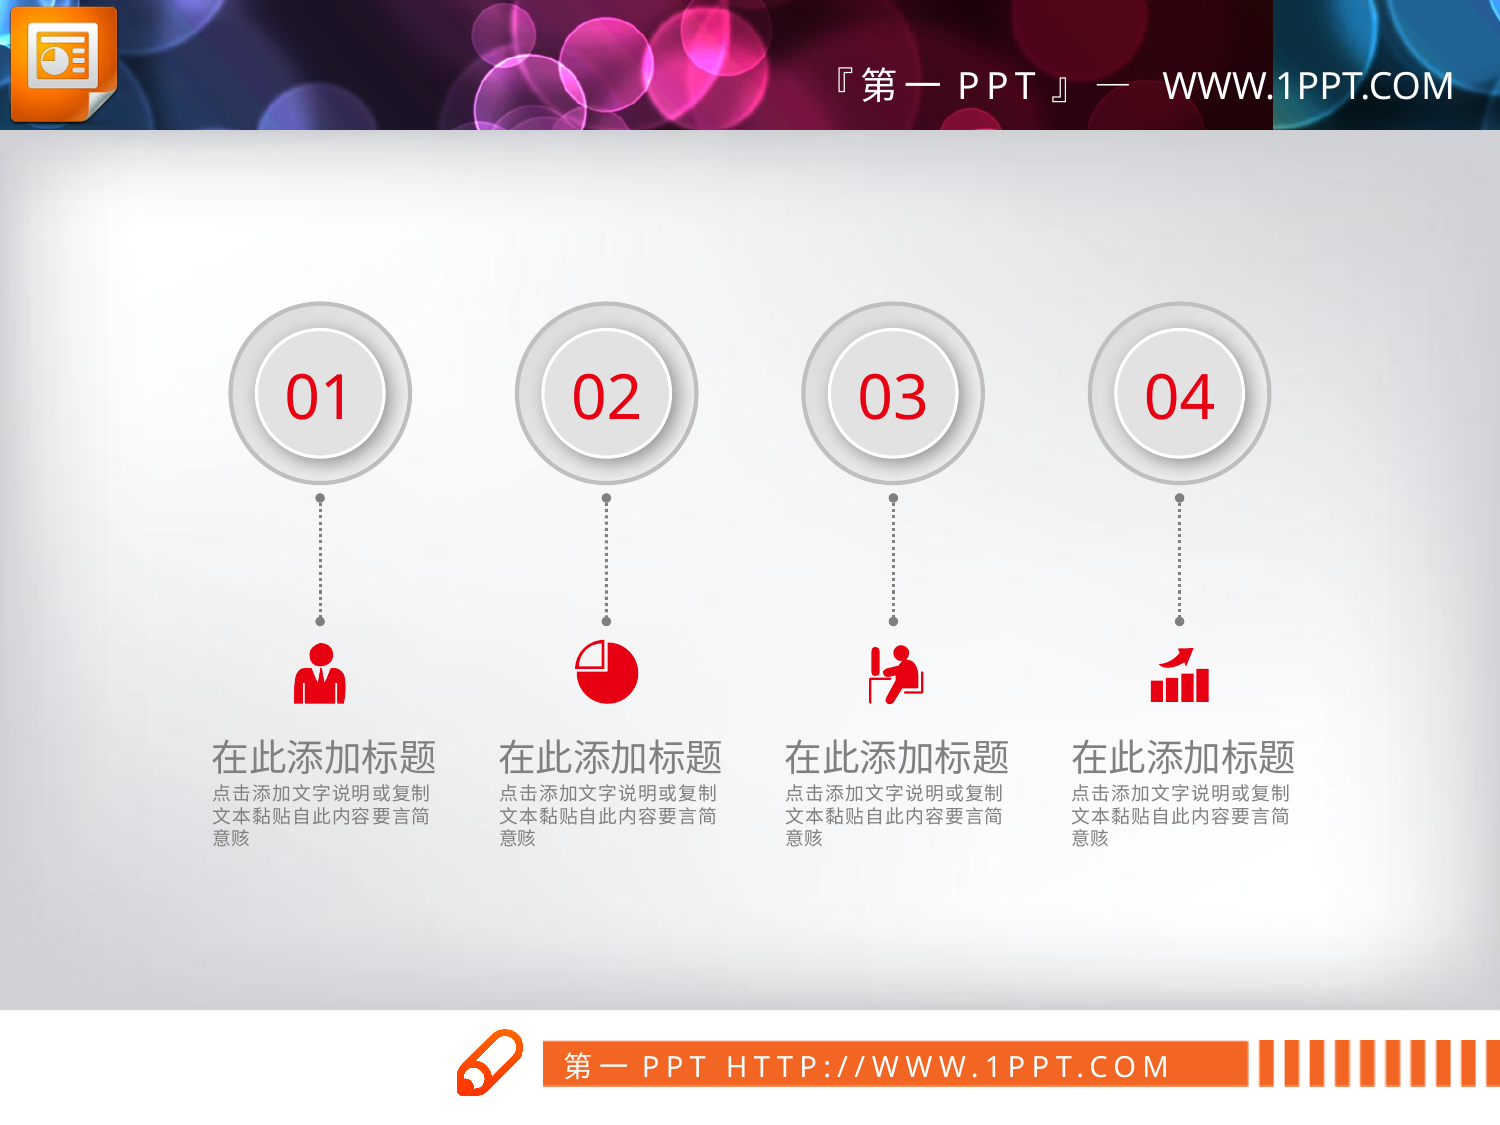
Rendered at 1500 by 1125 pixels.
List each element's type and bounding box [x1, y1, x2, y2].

text_box [574, 639, 639, 704]
text_box [293, 642, 347, 704]
text_box [196, 726, 465, 858]
text_box [868, 644, 924, 705]
text_box [601, 492, 612, 627]
text_box [1089, 303, 1270, 484]
text_box [315, 492, 326, 627]
picture [0, 0, 1500, 1012]
text_box [230, 303, 411, 484]
text_box [803, 303, 984, 484]
text_box [769, 726, 1038, 858]
text_box [1150, 647, 1209, 703]
text_box [1056, 726, 1324, 858]
picture [543, 1040, 1500, 1087]
text_box [483, 726, 751, 858]
text_box [516, 303, 697, 484]
text_box [888, 492, 899, 627]
text_box [1174, 492, 1185, 627]
